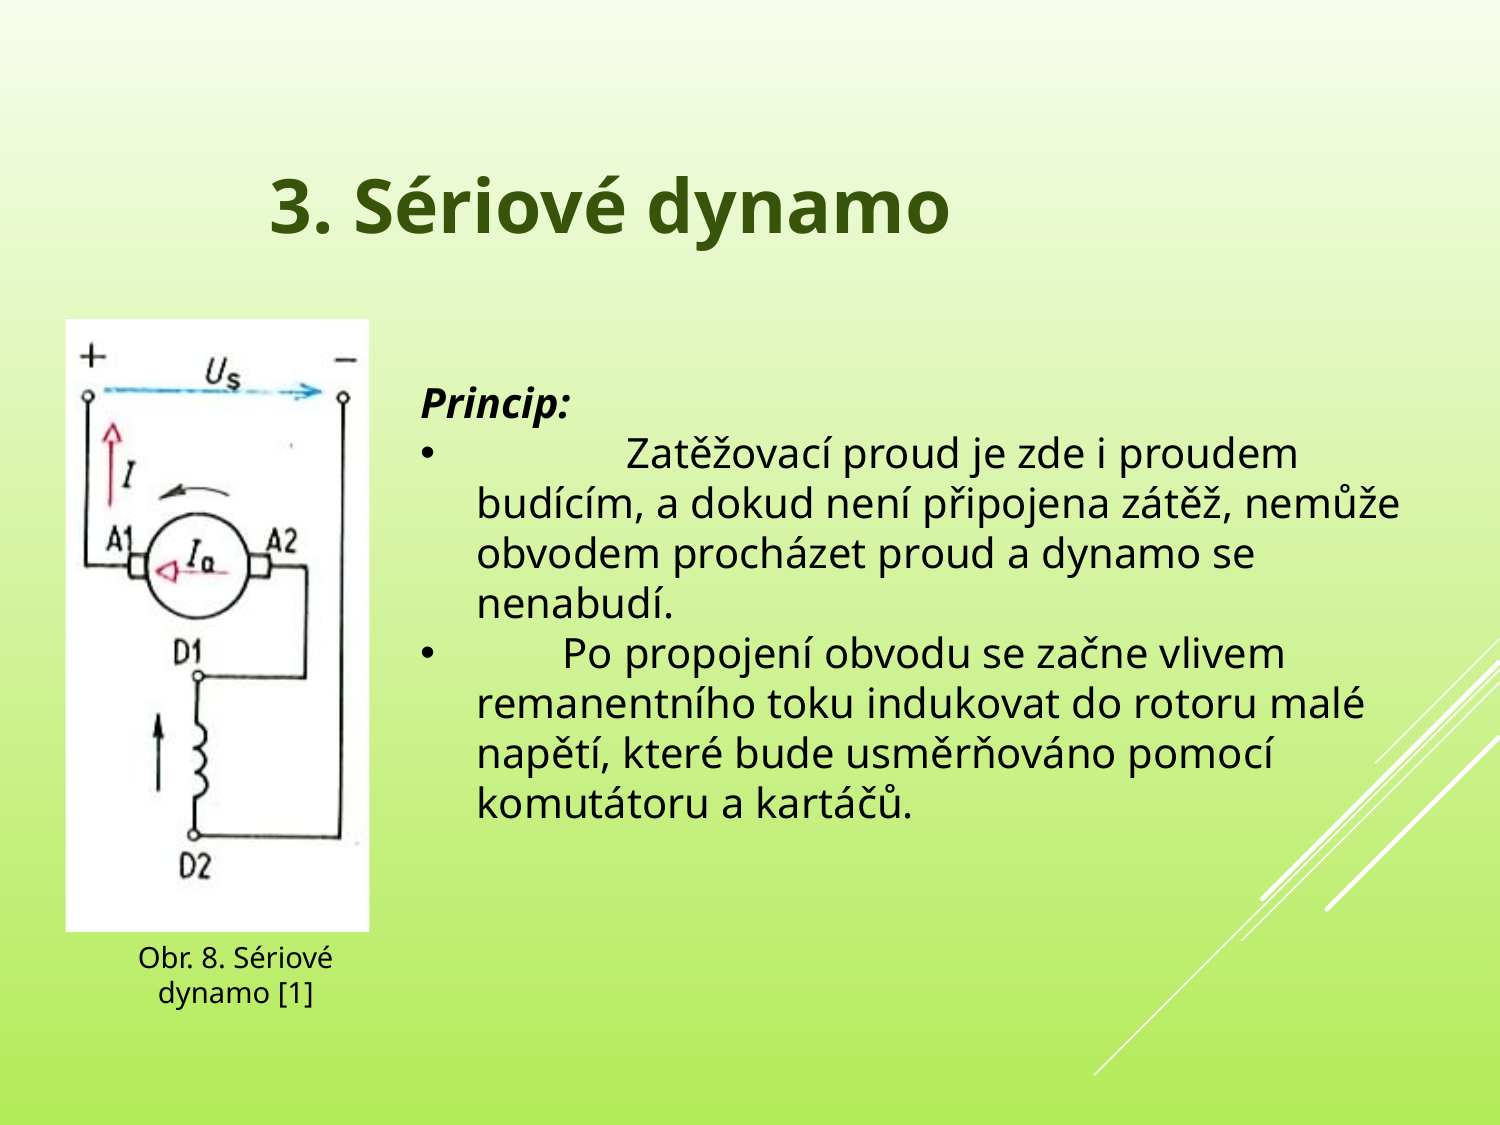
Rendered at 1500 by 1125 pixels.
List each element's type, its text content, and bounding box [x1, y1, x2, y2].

text_box Princip: Zatěžovací proud je zde i proudem budícím, a dokud není připojena zátěž, nemůže obvodem procházet proud a dynamo se nenabudí. Po propojení obvodu se začne vlivem remanentního toku indukovat do rotoru malé napětí, které bude usměrňováno pomocí komutátoru a kartáčů. [405, 369, 1437, 930]
text_box Obr. 8. Sériové dynamo [1] [65, 932, 406, 1018]
picture [65, 318, 370, 932]
text_box 3. Sériové dynamo [65, 150, 1157, 256]
